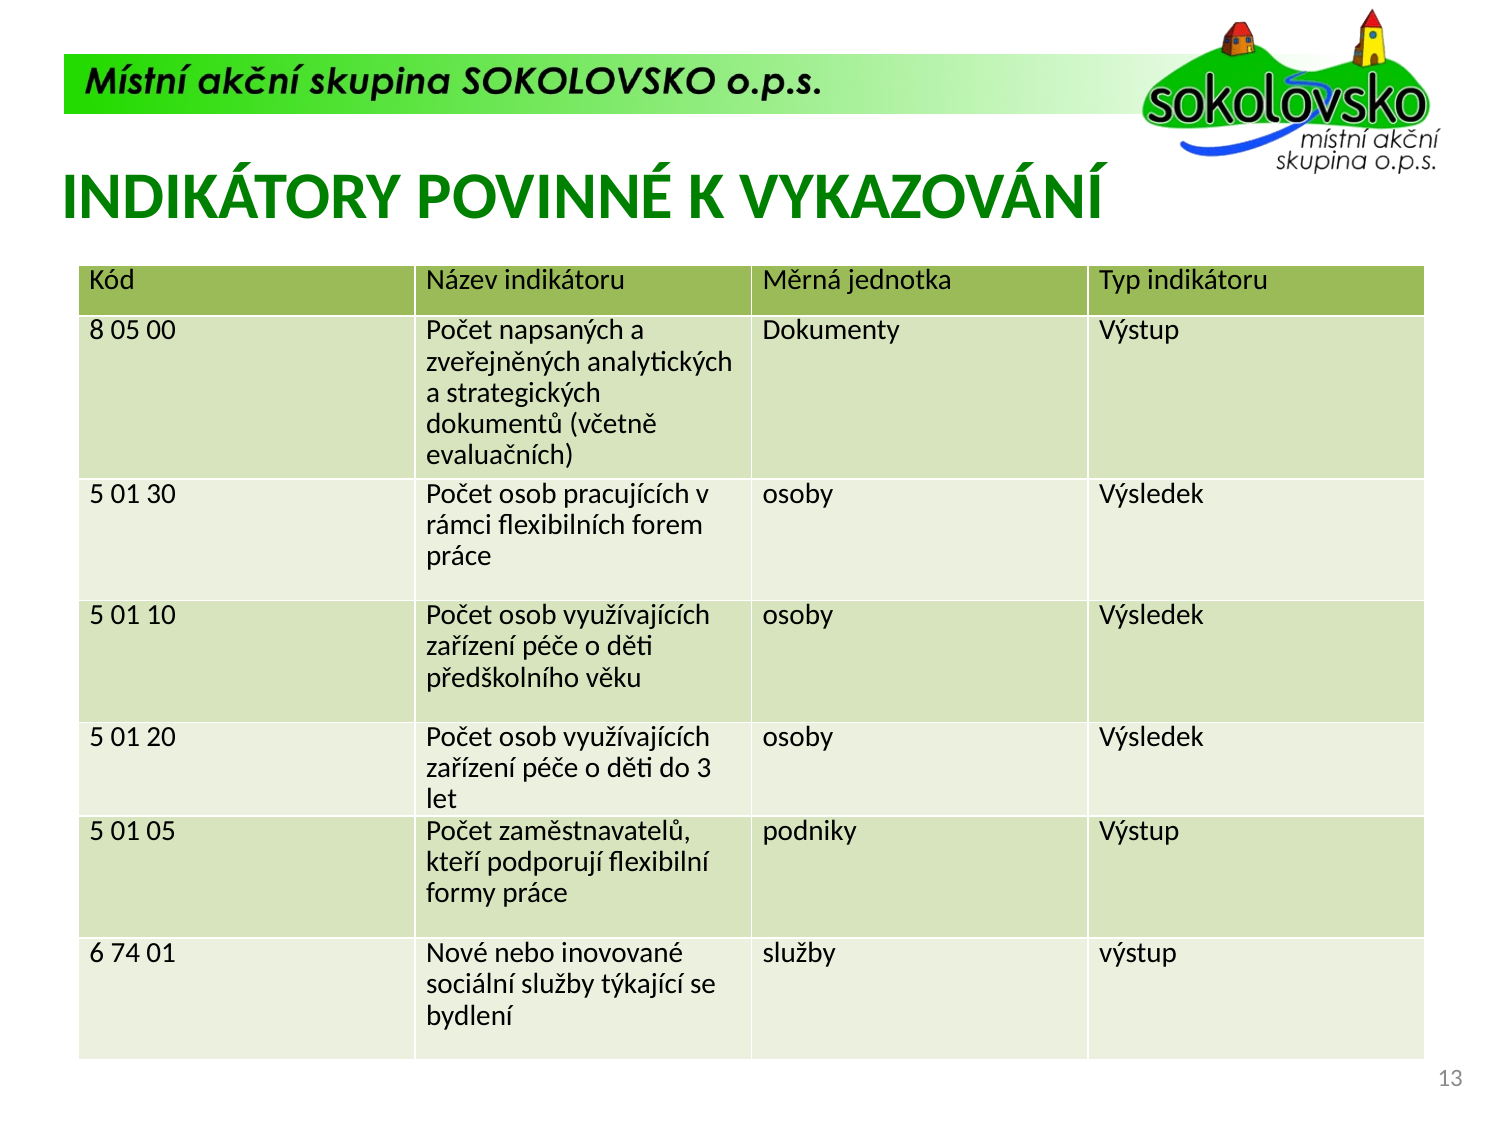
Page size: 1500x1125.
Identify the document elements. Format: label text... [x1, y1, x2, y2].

table_cell 6 74 01 [79, 939, 414, 1059]
table_cell Nové nebo inovované sociální služby týkající se bydlení [416, 939, 751, 1059]
table_cell podniky [752, 817, 1087, 937]
table_cell Výsledek [1089, 601, 1424, 722]
table_cell 5 01 20 [79, 723, 414, 815]
table_cell osoby [752, 480, 1087, 600]
table_header Název indikátoru [416, 266, 751, 315]
table_cell 5 01 30 [79, 480, 414, 600]
table_cell Počet napsaných a zveřejněných analytických a strategických dokumentů (včetně evaluačních) [416, 317, 751, 478]
table_cell Počet osob pracujících v rámci flexibilních forem práce [416, 480, 751, 600]
table_cell Počet zaměstnavatelů, kteří podporují flexibilní formy práce [416, 817, 751, 937]
table_cell Výsledek [1089, 723, 1424, 815]
table_cell Výsledek [1089, 480, 1424, 600]
table_cell 5 01 10 [79, 601, 414, 722]
table_cell 8 05 00 [79, 317, 414, 478]
table_cell Počet osob využívajících zařízení péče o děti předškolního věku [416, 601, 751, 722]
table_cell 5 01 05 [79, 817, 414, 937]
slide_number 13 [1128, 1046, 1478, 1107]
table_cell Počet osob využívajících zařízení péče o děti do 3 let [416, 723, 751, 815]
table_header Typ indikátoru [1089, 266, 1424, 315]
table_cell Výstup [1089, 817, 1424, 937]
picture [64, 0, 1455, 197]
table_cell výstup [1089, 939, 1424, 1059]
table_header Měrná jednotka [752, 266, 1087, 315]
table_cell osoby [752, 723, 1087, 815]
table_cell služby [752, 939, 1087, 1059]
table_cell Dokumenty [752, 317, 1087, 478]
table_cell osoby [752, 601, 1087, 722]
table_header Kód [79, 266, 414, 315]
title INDIKÁTORY POVINNÉ K VYKAZOVÁNÍ [45, 140, 1396, 243]
table_cell Výstup [1089, 317, 1424, 478]
